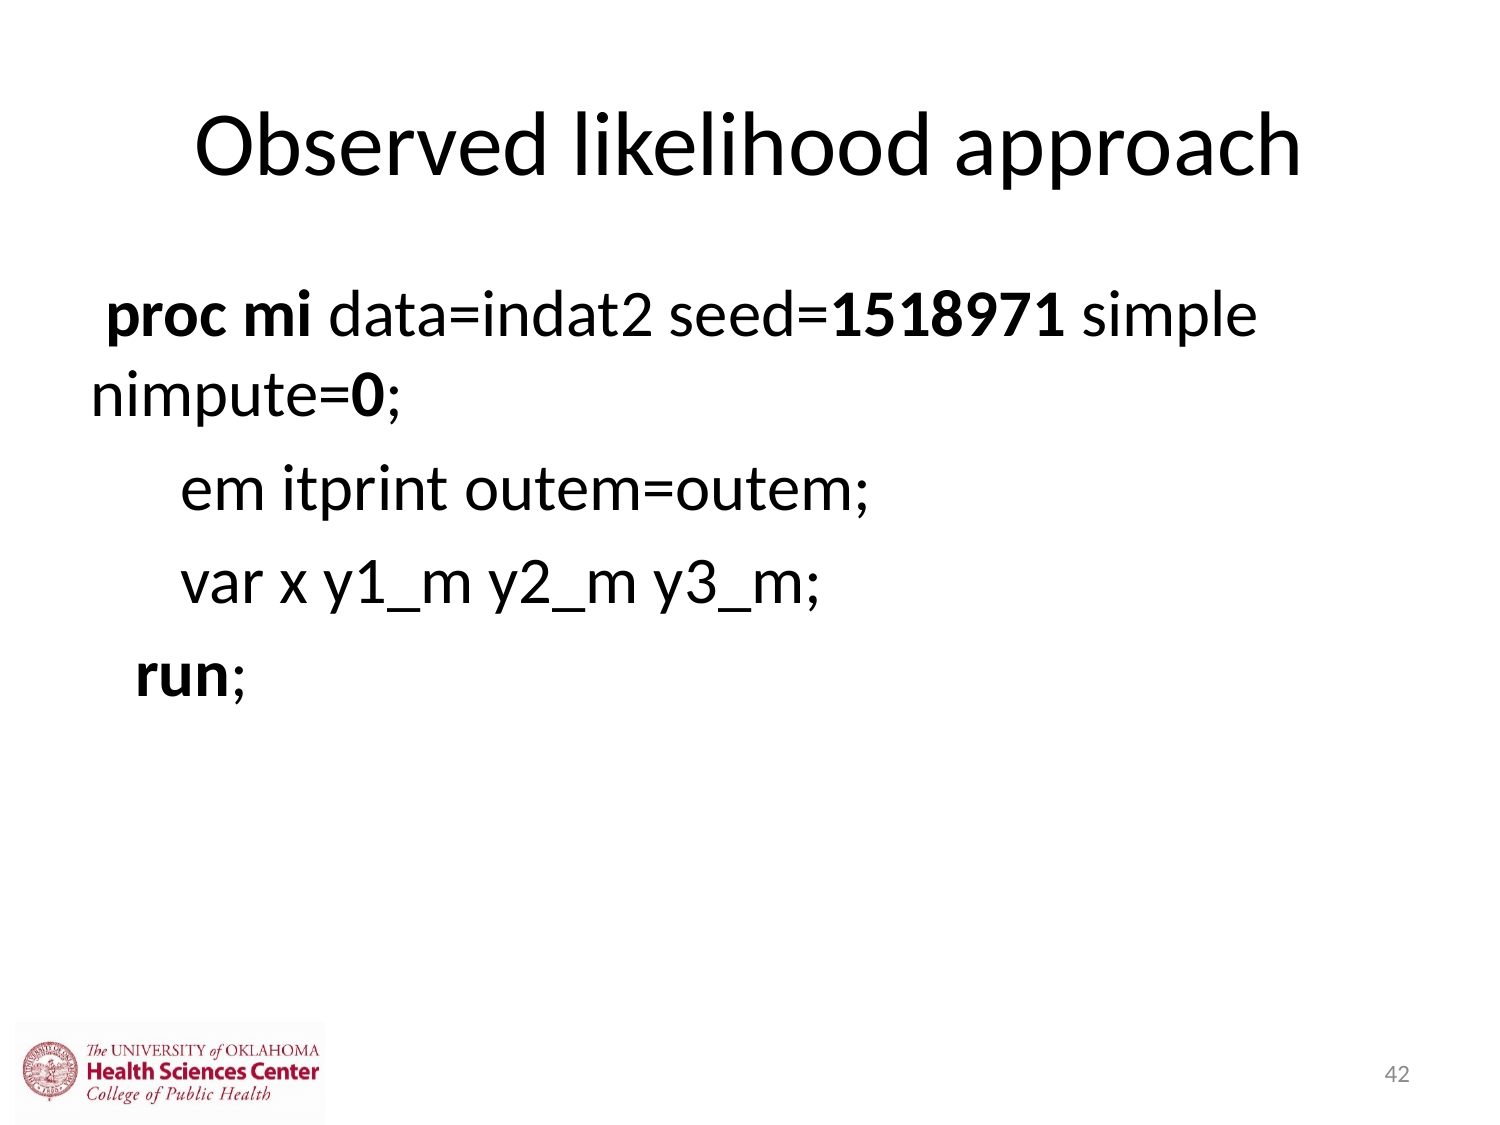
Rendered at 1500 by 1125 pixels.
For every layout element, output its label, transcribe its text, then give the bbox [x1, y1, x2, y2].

slide_number 42 [1074, 1042, 1425, 1103]
picture [15, 1022, 325, 1125]
title Observed likelihood approach [75, 45, 1425, 233]
list proc mi data=indat2 seed=1518971 simple nimpute=0; em itprint outem=outem; var x y1_m y2_m y3_m; run; [75, 262, 1425, 1005]
